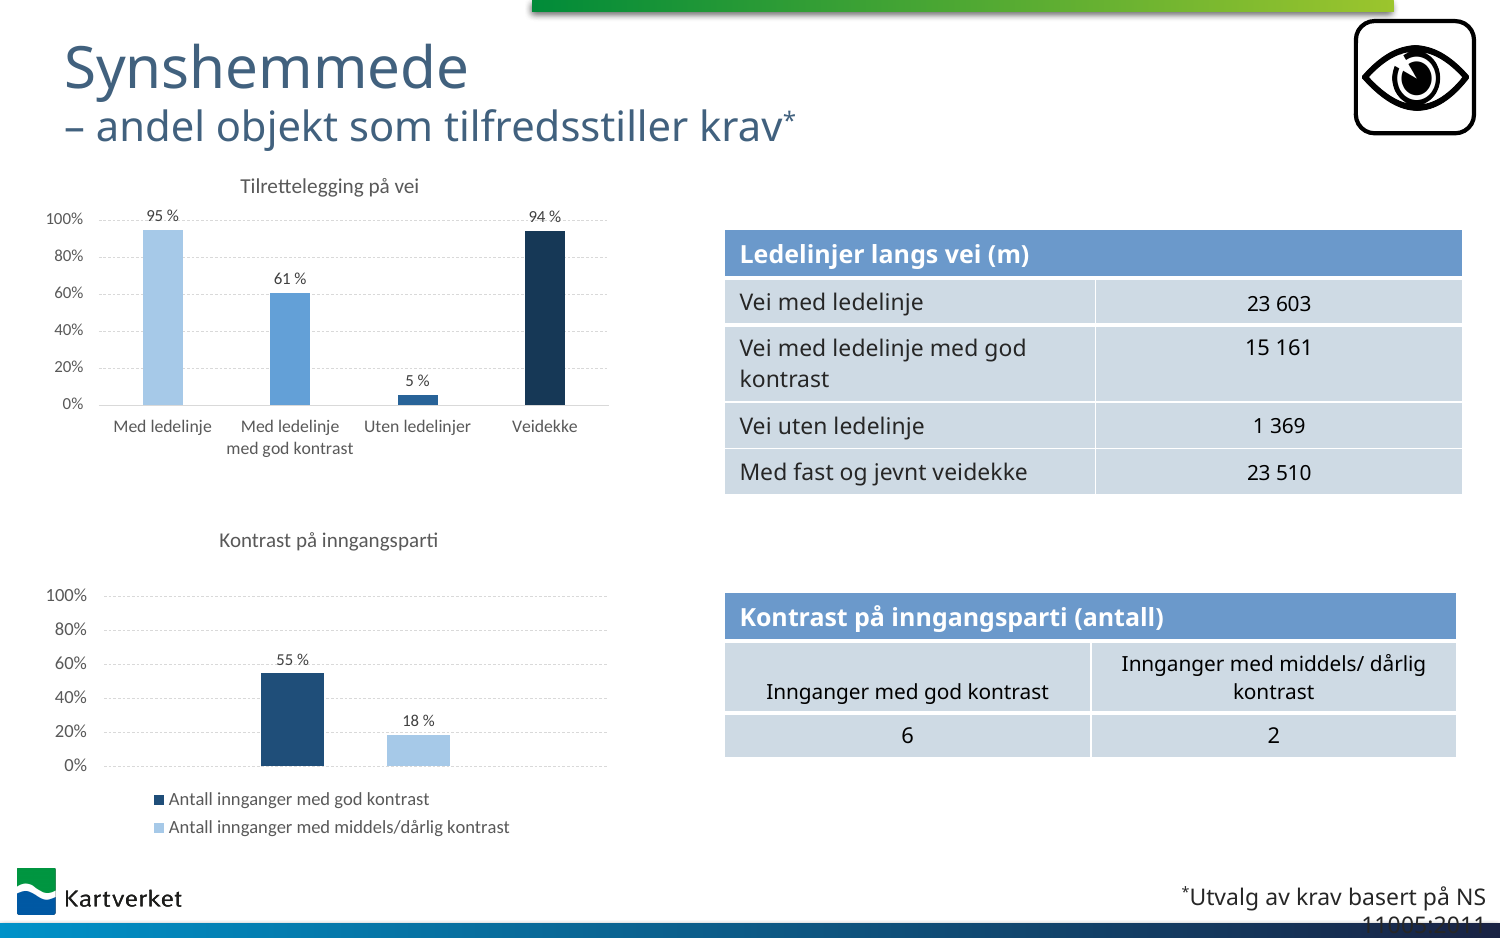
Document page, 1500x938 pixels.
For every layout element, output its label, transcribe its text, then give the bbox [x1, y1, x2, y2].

table_cell Med fast og jevnt veidekke [725, 449, 1095, 494]
text_box *Utvalg av krav basert på NS 11005:2011 [1068, 873, 1500, 938]
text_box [1355, 20, 1475, 134]
table_cell 1 369 [1096, 403, 1462, 448]
table_cell 23 603 [1096, 280, 1462, 323]
table_header Ledelinjer langs vei (m) [725, 230, 1462, 276]
picture [41, 166, 619, 492]
table_cell 6 [725, 715, 1090, 757]
table_cell 2 [1092, 715, 1456, 757]
table_cell 23 510 [1096, 449, 1462, 494]
table_cell Innganger med middels/ dårlig kontrast [1092, 643, 1456, 711]
table_cell Vei uten ledelinje [725, 403, 1095, 448]
table_cell Innganger med god kontrast [725, 643, 1090, 711]
picture [41, 520, 617, 846]
table_header Kontrast på inngangsparti (antall) [725, 593, 1456, 639]
text_box Synshemmede – andel objekt som tilfredsstiller krav* [49, 24, 1431, 158]
table_cell Vei med ledelinje [725, 280, 1095, 323]
table_cell 15 161 [1096, 327, 1462, 401]
table_cell Vei med ledelinje med god kontrast [725, 327, 1095, 401]
